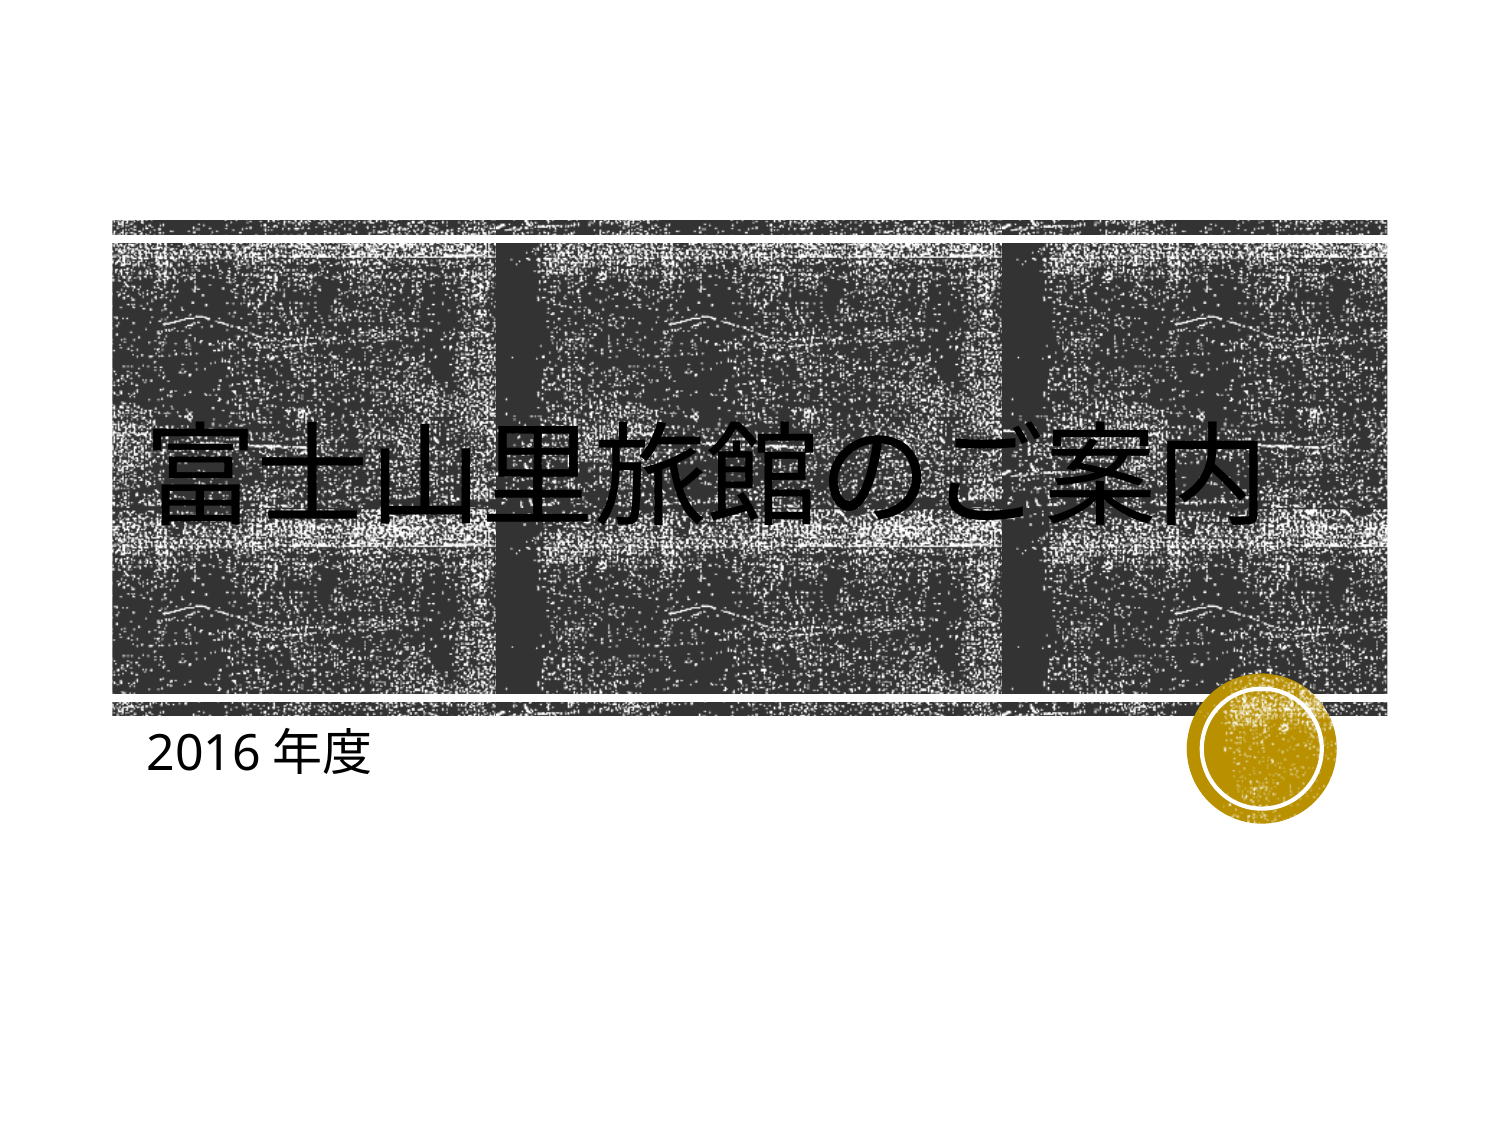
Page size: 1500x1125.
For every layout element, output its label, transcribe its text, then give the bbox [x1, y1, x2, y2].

subtitle 2016年度 [131, 720, 1103, 896]
title 富士山里旅館のご案内 [129, 234, 1375, 733]
